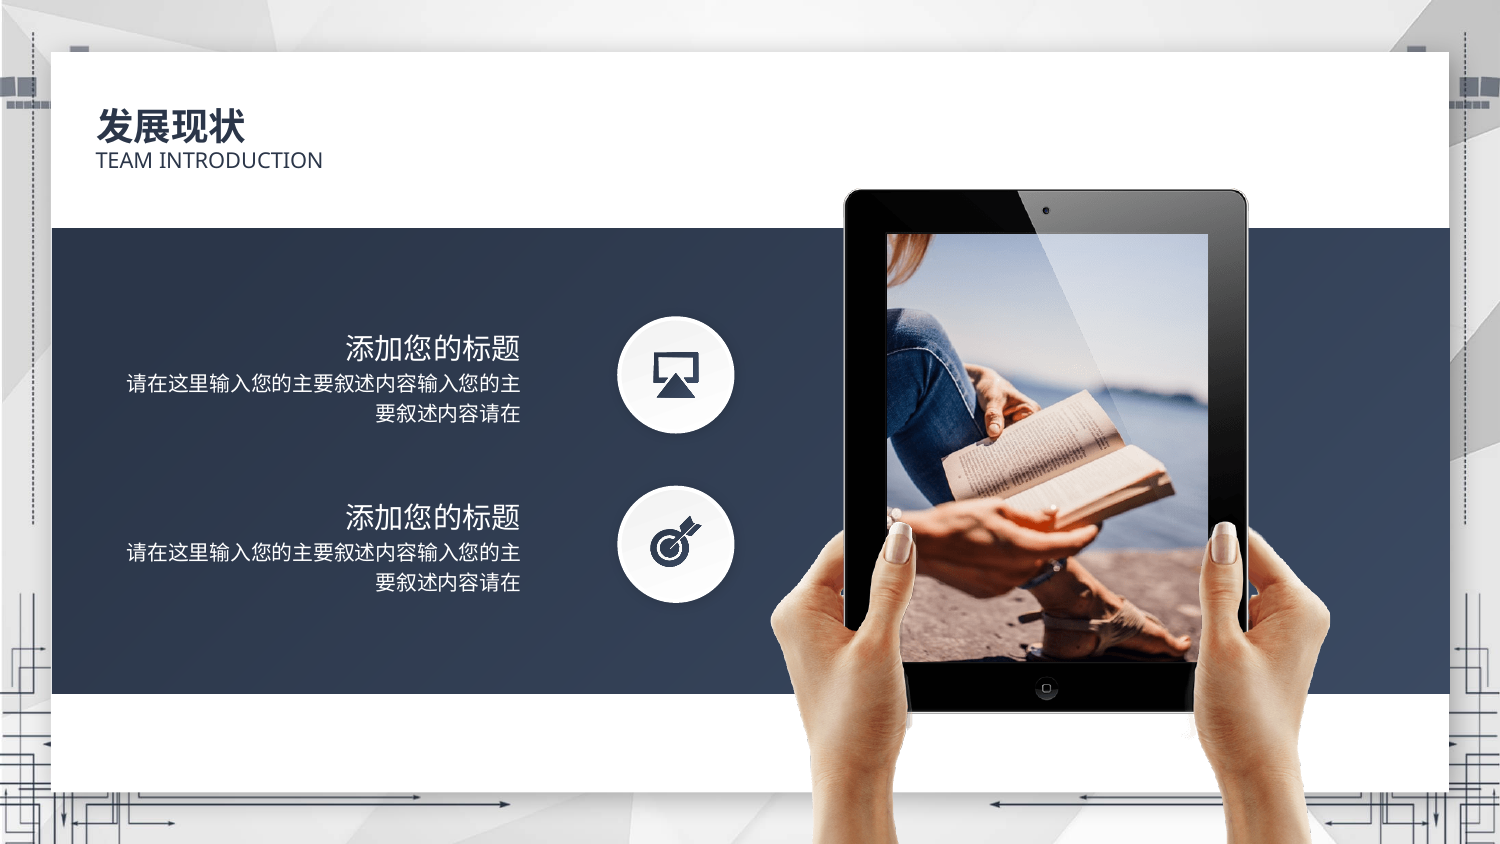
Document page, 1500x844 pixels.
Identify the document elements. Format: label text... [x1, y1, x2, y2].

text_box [770, 188, 1331, 844]
text_box [51, 227, 770, 694]
text_box 添加您的标题 请在这里输入您的主要叙述内容输入您的主要叙述内容请在 [104, 316, 536, 433]
text_box [618, 486, 734, 602]
text_box [618, 317, 734, 433]
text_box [653, 352, 699, 398]
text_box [95, 92, 340, 178]
text_box [1331, 227, 1451, 694]
text_box [650, 515, 702, 567]
picture [0, 0, 1500, 844]
text_box 添加您的标题 请在这里输入您的主要叙述内容输入您的主要叙述内容请在 [104, 485, 536, 602]
